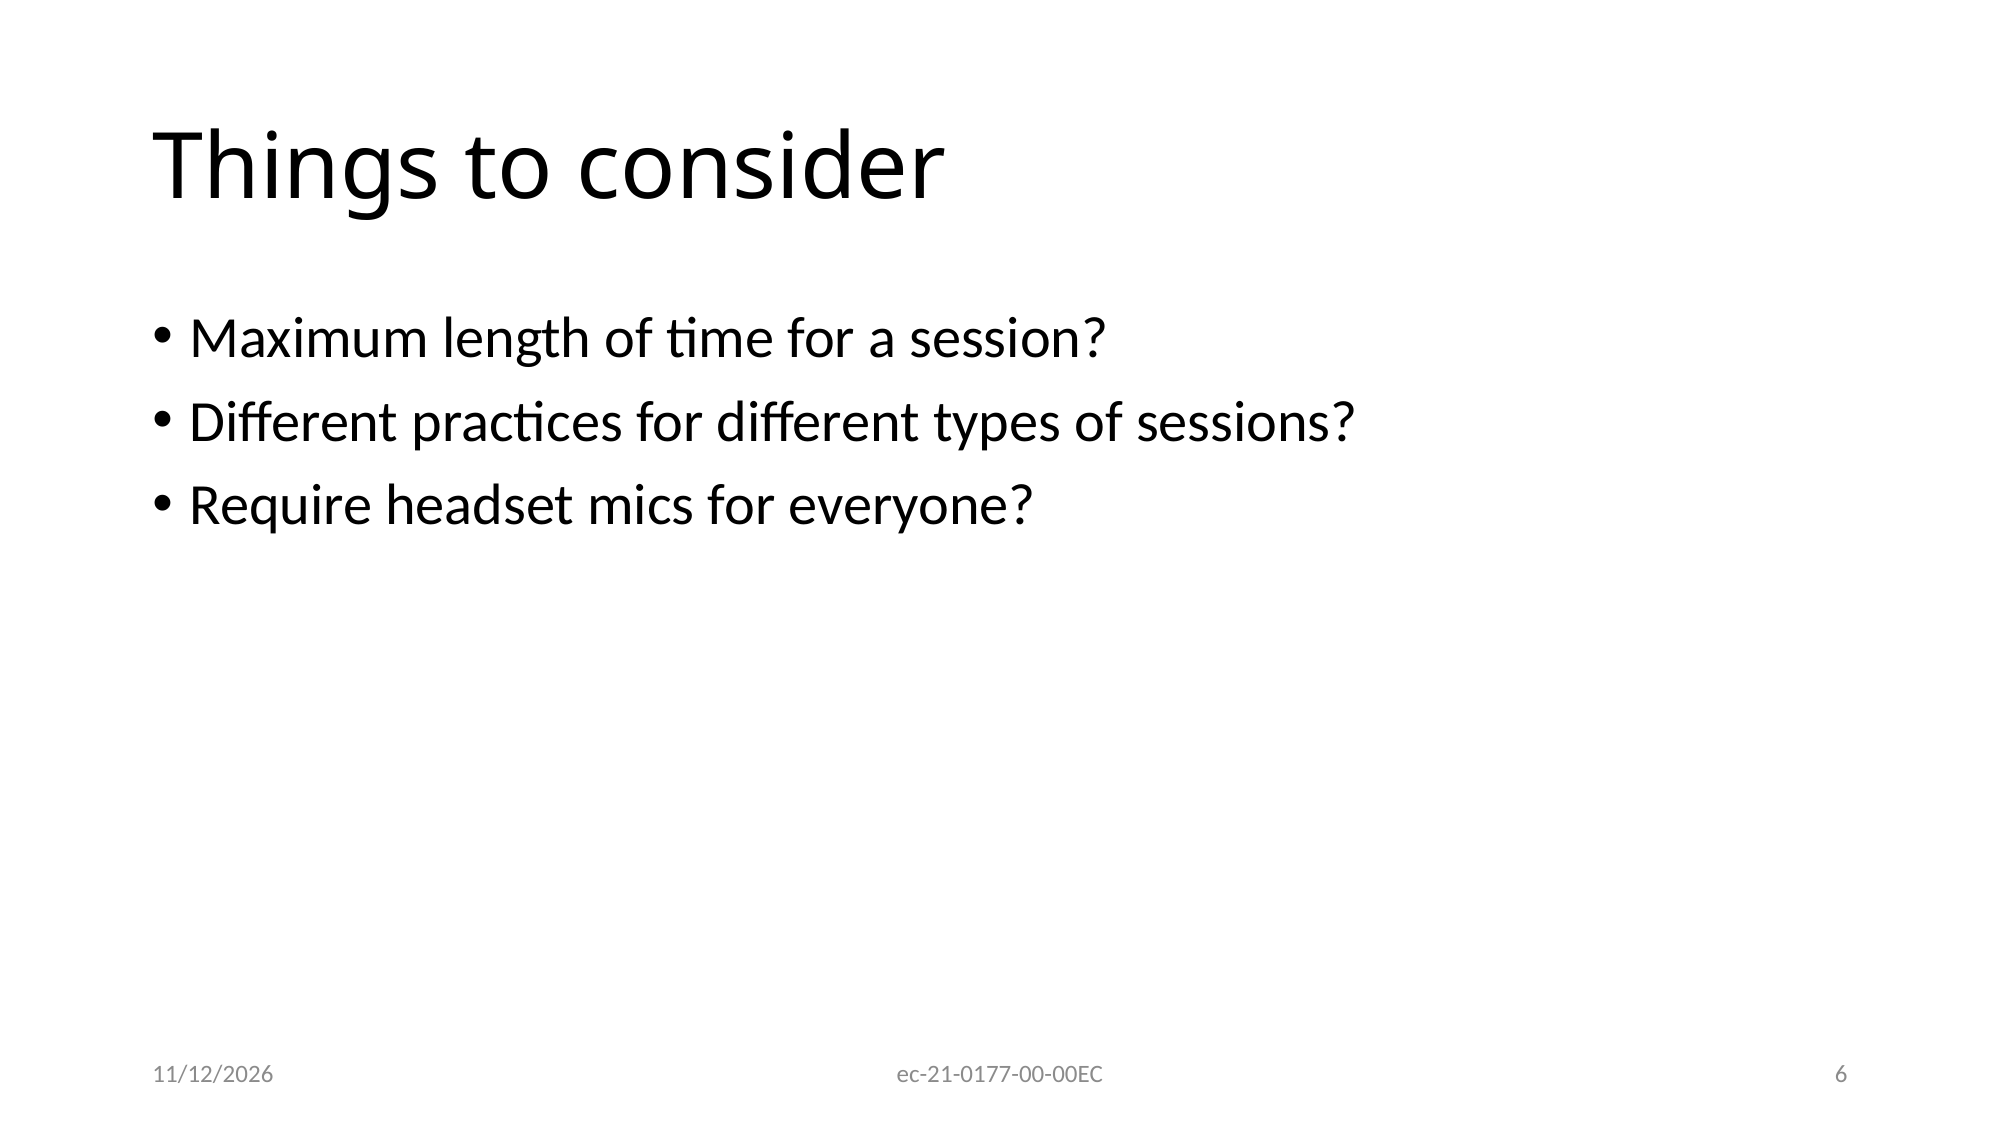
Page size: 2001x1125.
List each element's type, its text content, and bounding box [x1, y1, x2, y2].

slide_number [137, 1042, 588, 1103]
title Things to consider [137, 59, 1863, 278]
footer ec-21-0177-00-00EC [662, 1042, 1338, 1103]
slide_number 6 [1412, 1042, 1863, 1103]
list Maximum length of time for a session? Different practices for different types of sessions? Require headset mics for everyone? [137, 299, 1863, 1014]
